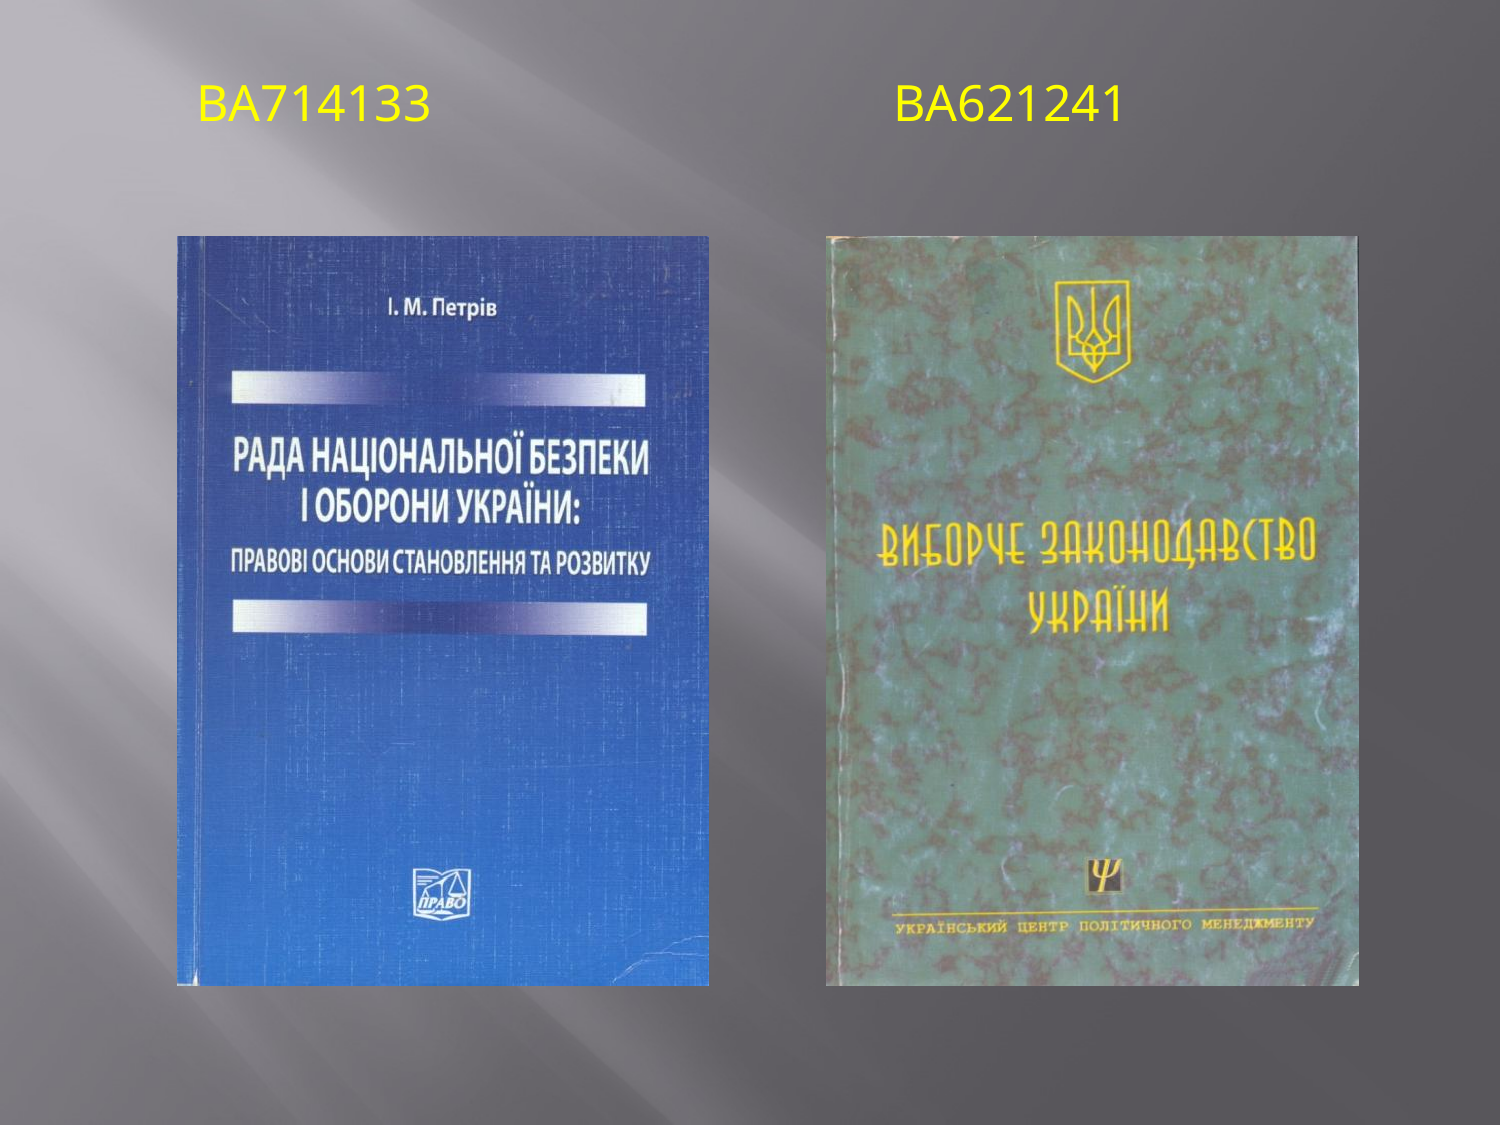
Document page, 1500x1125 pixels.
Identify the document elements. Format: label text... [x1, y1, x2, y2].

list ВА714133 [181, 31, 738, 173]
picture [0, 0, 1500, 1125]
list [826, 235, 1359, 986]
list ВА621241 [878, 31, 1425, 173]
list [176, 235, 709, 986]
